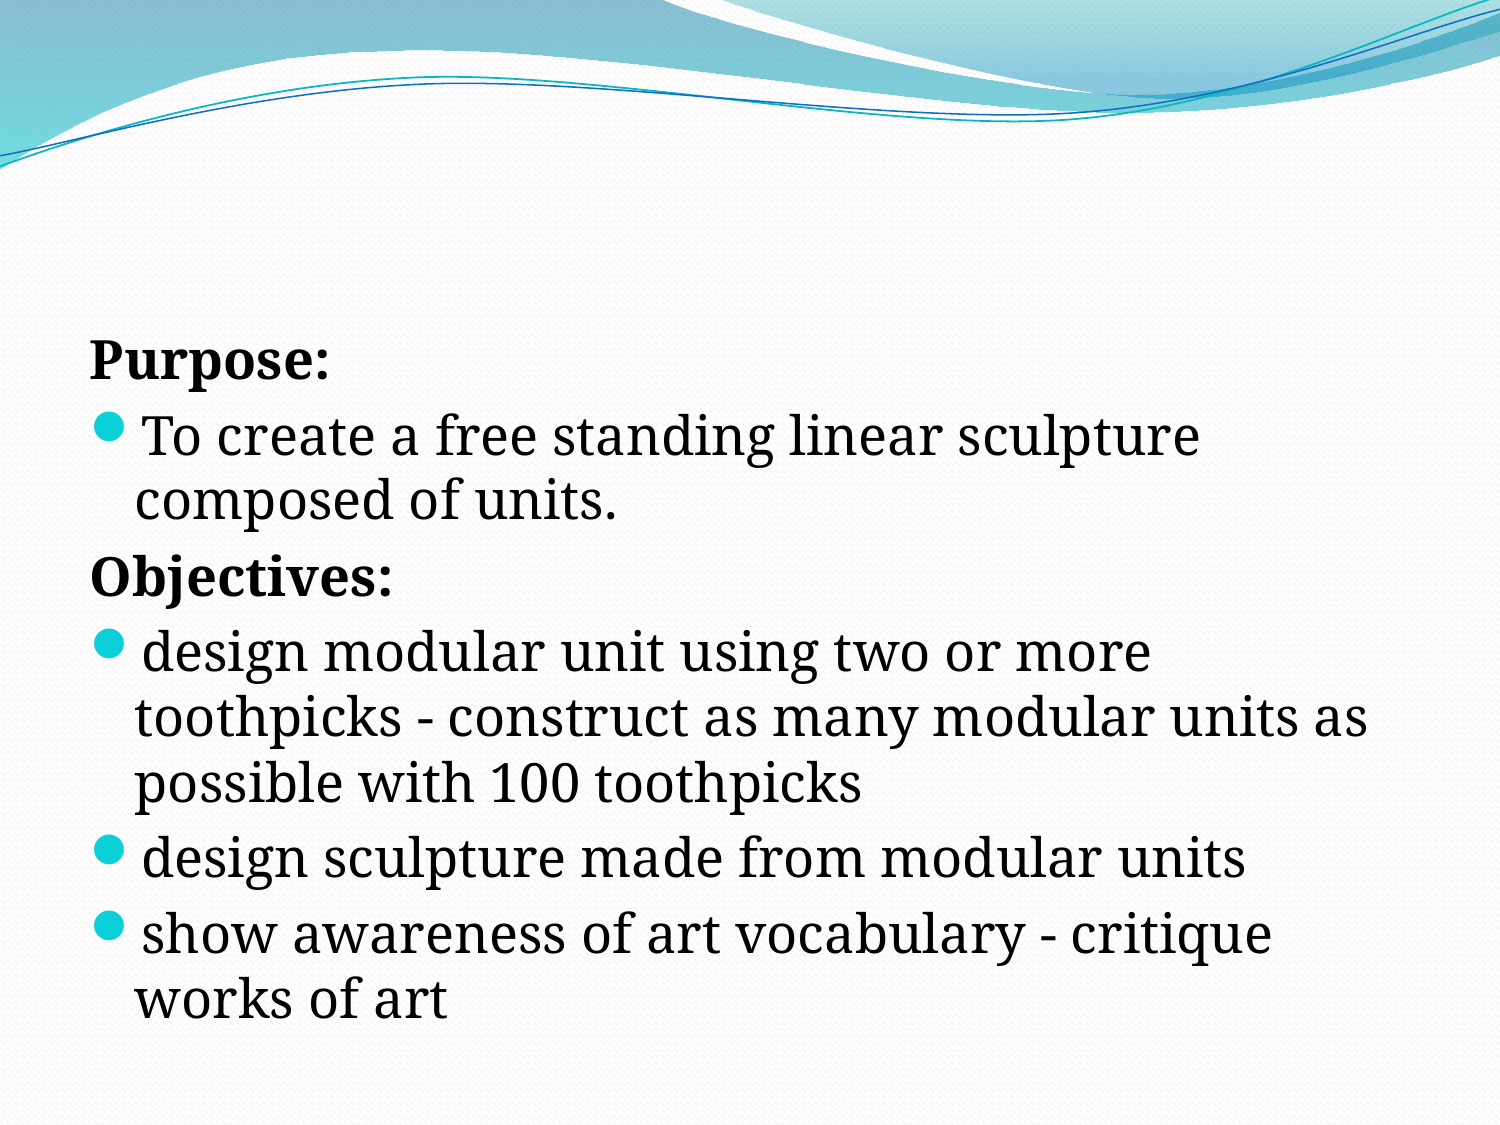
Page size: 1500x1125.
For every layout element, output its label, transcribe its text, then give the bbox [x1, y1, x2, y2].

list Purpose: To create a free standing linear sculpture composed of units. Objectives: design modular unit using two or more toothpicks - construct as many modular units as possible with 100 toothpicks design sculpture made from modular units show awareness of art vocabulary - critique works of art [75, 317, 1425, 1038]
